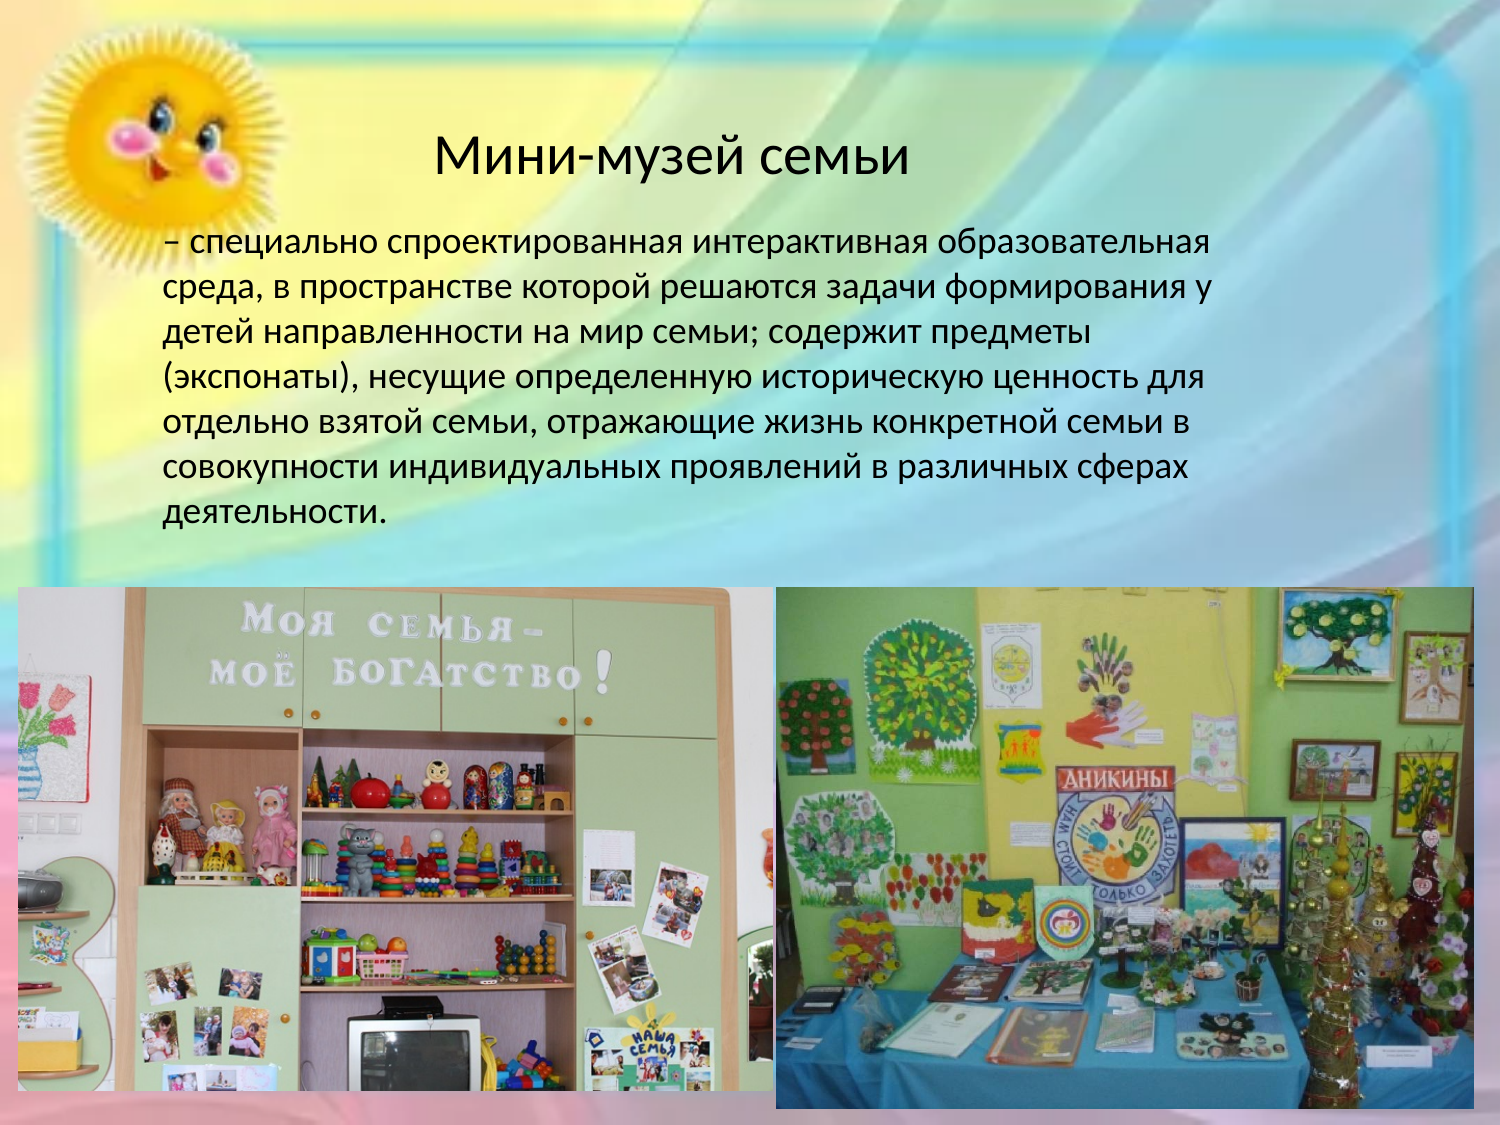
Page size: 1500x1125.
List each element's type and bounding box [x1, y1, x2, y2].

picture [776, 586, 1474, 1110]
list [0, 0, 1500, 1125]
picture [18, 586, 773, 1091]
